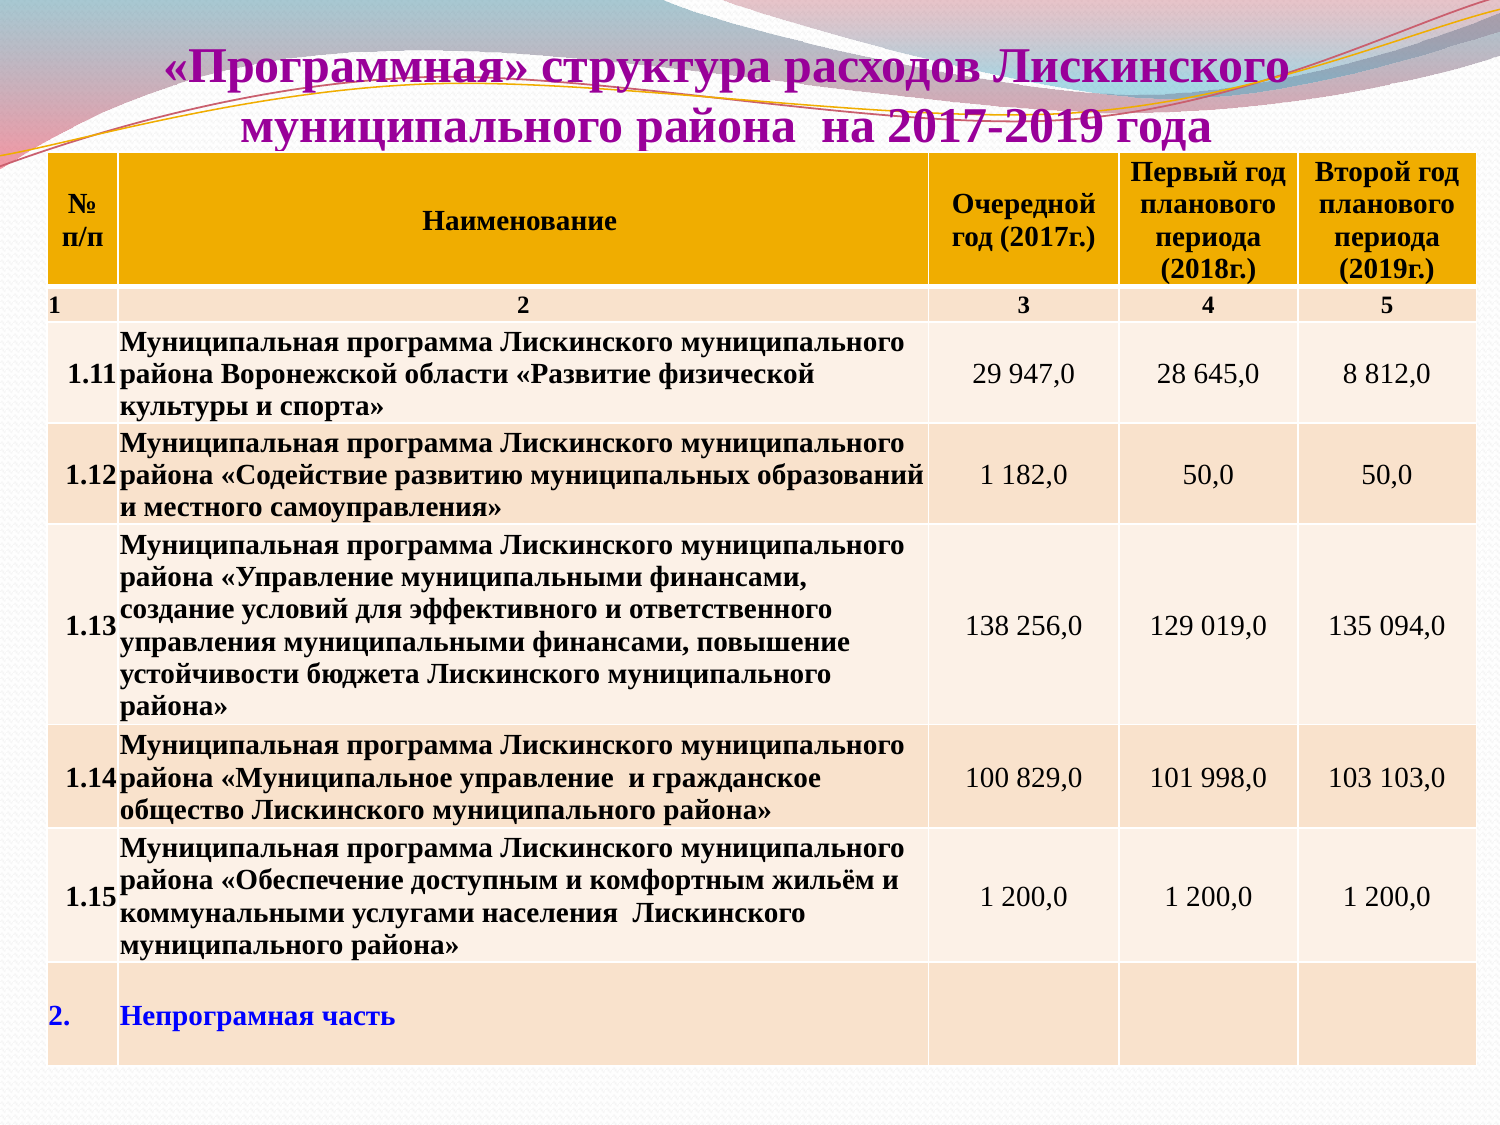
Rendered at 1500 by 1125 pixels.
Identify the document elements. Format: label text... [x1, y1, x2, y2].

table_cell [1120, 963, 1297, 1065]
table_header Второй год планового периода (2019г.) [1299, 153, 1476, 284]
table_cell 50,0 [1120, 424, 1297, 523]
table_cell 1 182,0 [929, 424, 1118, 523]
table_cell 2 [119, 289, 928, 321]
table_cell 1.12 [48, 424, 117, 523]
table_cell Муниципальная программа Лискинского муниципального района «Содействие развитию муниципальных образований и местного самоуправления» [119, 424, 928, 523]
table_header № п/п [48, 153, 117, 284]
table_cell Муниципальная программа Лискинского муниципального района Воронежской области «Развитие физической культуры и спорта» [119, 323, 928, 422]
table_cell Муниципальная программа Лискинского муниципального района «Обеспечение доступным и комфортным жильём и коммунальными услугами населения Лискинского муниципального района» [119, 829, 928, 961]
table_cell Непрограмная часть [119, 963, 928, 1065]
table_cell 129 019,0 [1120, 525, 1297, 724]
table_cell 3 [929, 289, 1118, 321]
table_header Наименование [119, 153, 928, 284]
table_cell 1 200,0 [1120, 829, 1297, 961]
table_cell 100 829,0 [929, 725, 1118, 827]
table_cell 29 947,0 [929, 323, 1118, 422]
table_cell 28 645,0 [1120, 323, 1297, 422]
table_cell [1299, 963, 1476, 1065]
table_cell Муниципальная программа Лискинского муниципального района «Муниципальное управление и гражданское общество Лискинского муниципального района» [119, 725, 928, 827]
table_cell 5 [1299, 289, 1476, 321]
table_cell 2. [48, 963, 117, 1065]
table_cell 1.14 [48, 725, 117, 827]
table_cell 101 998,0 [1120, 725, 1297, 827]
table_cell 1 200,0 [929, 829, 1118, 961]
table_cell 1.13 [48, 525, 117, 724]
table_cell 8 812,0 [1299, 323, 1476, 422]
table_cell 1 [48, 289, 117, 321]
table_cell 135 094,0 [1299, 525, 1476, 724]
table_cell 1.15 [48, 829, 117, 961]
table_cell 103 103,0 [1299, 725, 1476, 827]
table_cell 1.11 [48, 323, 117, 422]
table_cell 50,0 [1299, 424, 1476, 523]
table_header Очередной год (2017г.) [929, 153, 1118, 284]
title «Программная» структура расходов Лискинского муниципального района на 2017-2019 года [35, 35, 1418, 153]
table_header Первый год планового периода (2018г.) [1120, 153, 1297, 284]
table_cell 138 256,0 [929, 525, 1118, 724]
table_cell 4 [1120, 289, 1297, 321]
table_cell [929, 963, 1118, 1065]
table_cell Муниципальная программа Лискинского муниципального района «Управление муниципальными финансами, создание условий для эффективного и ответственного управления муниципальными финансами, повышение устойчивости бюджета Лискинского муниципального района» [119, 525, 928, 724]
table_cell 1 200,0 [1299, 829, 1476, 961]
